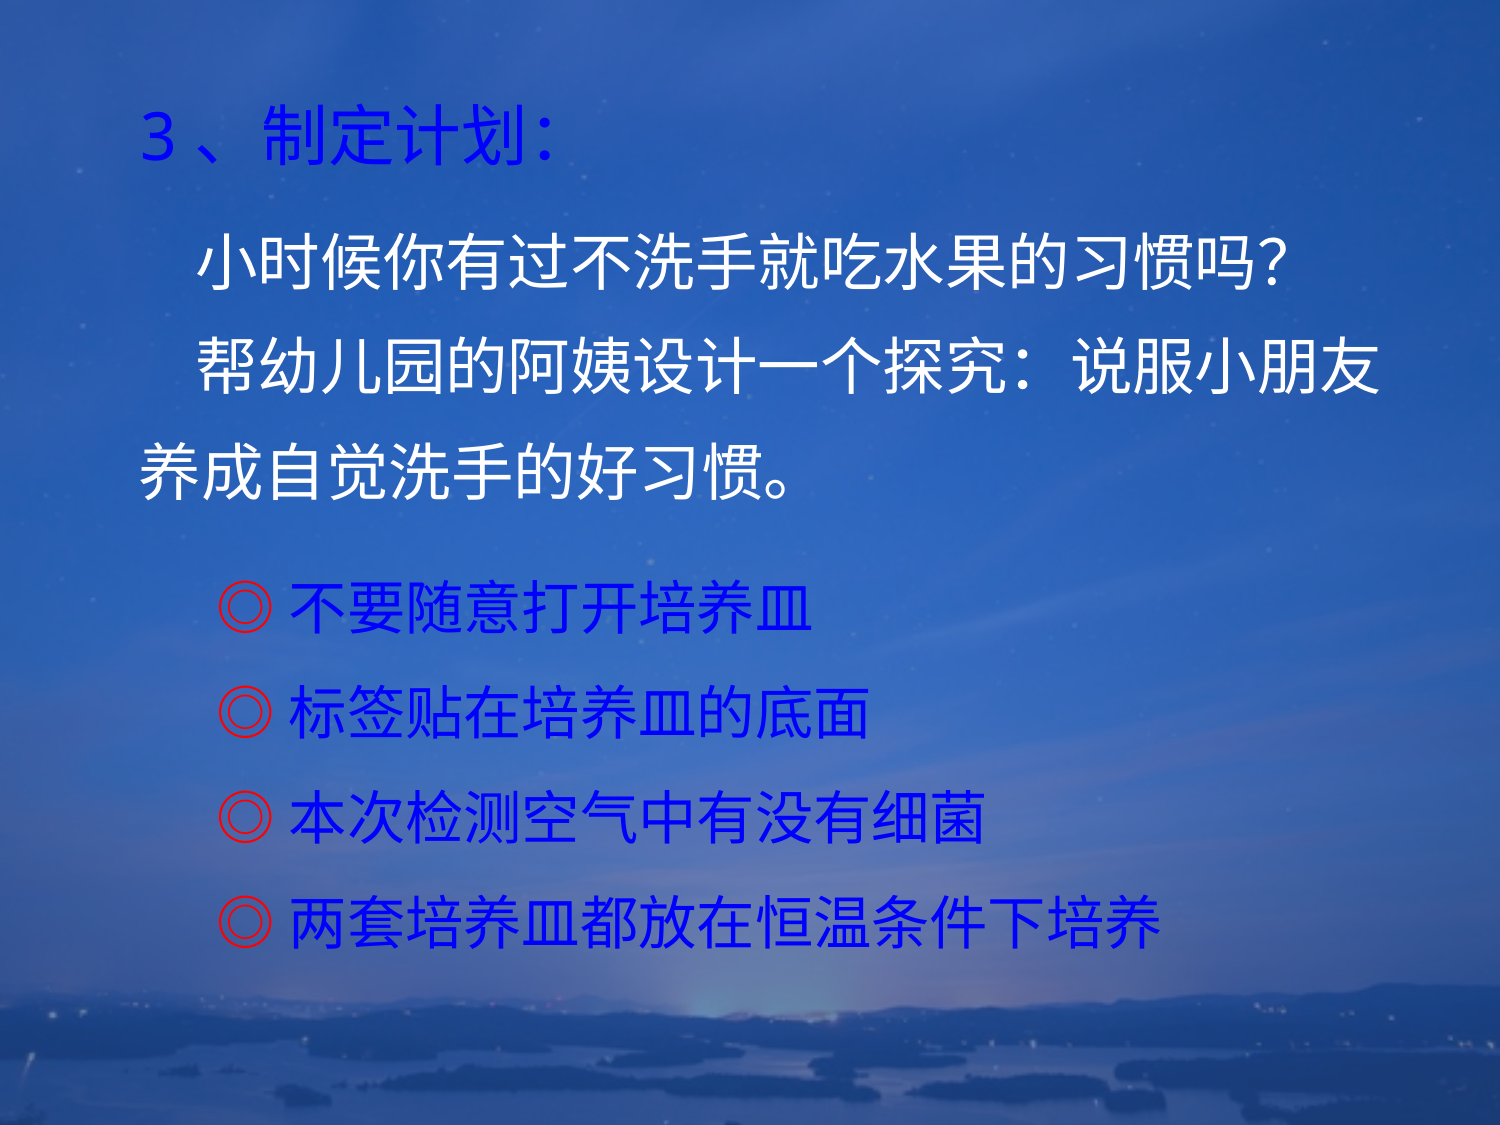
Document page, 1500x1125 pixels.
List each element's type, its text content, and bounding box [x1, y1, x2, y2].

text_box 3、制定计划： 小时候你有过不洗手就吃水果的习惯吗？ 帮幼儿园的阿姨设计一个探究：说服小朋友养成自觉洗手的好习惯。 ◎不要随意打开培养皿 ◎标签贴在培养皿的底面 ◎本次检测空气中有没有细菌 ◎两套培养皿都放在恒温条件下培养 [123, 54, 1413, 964]
